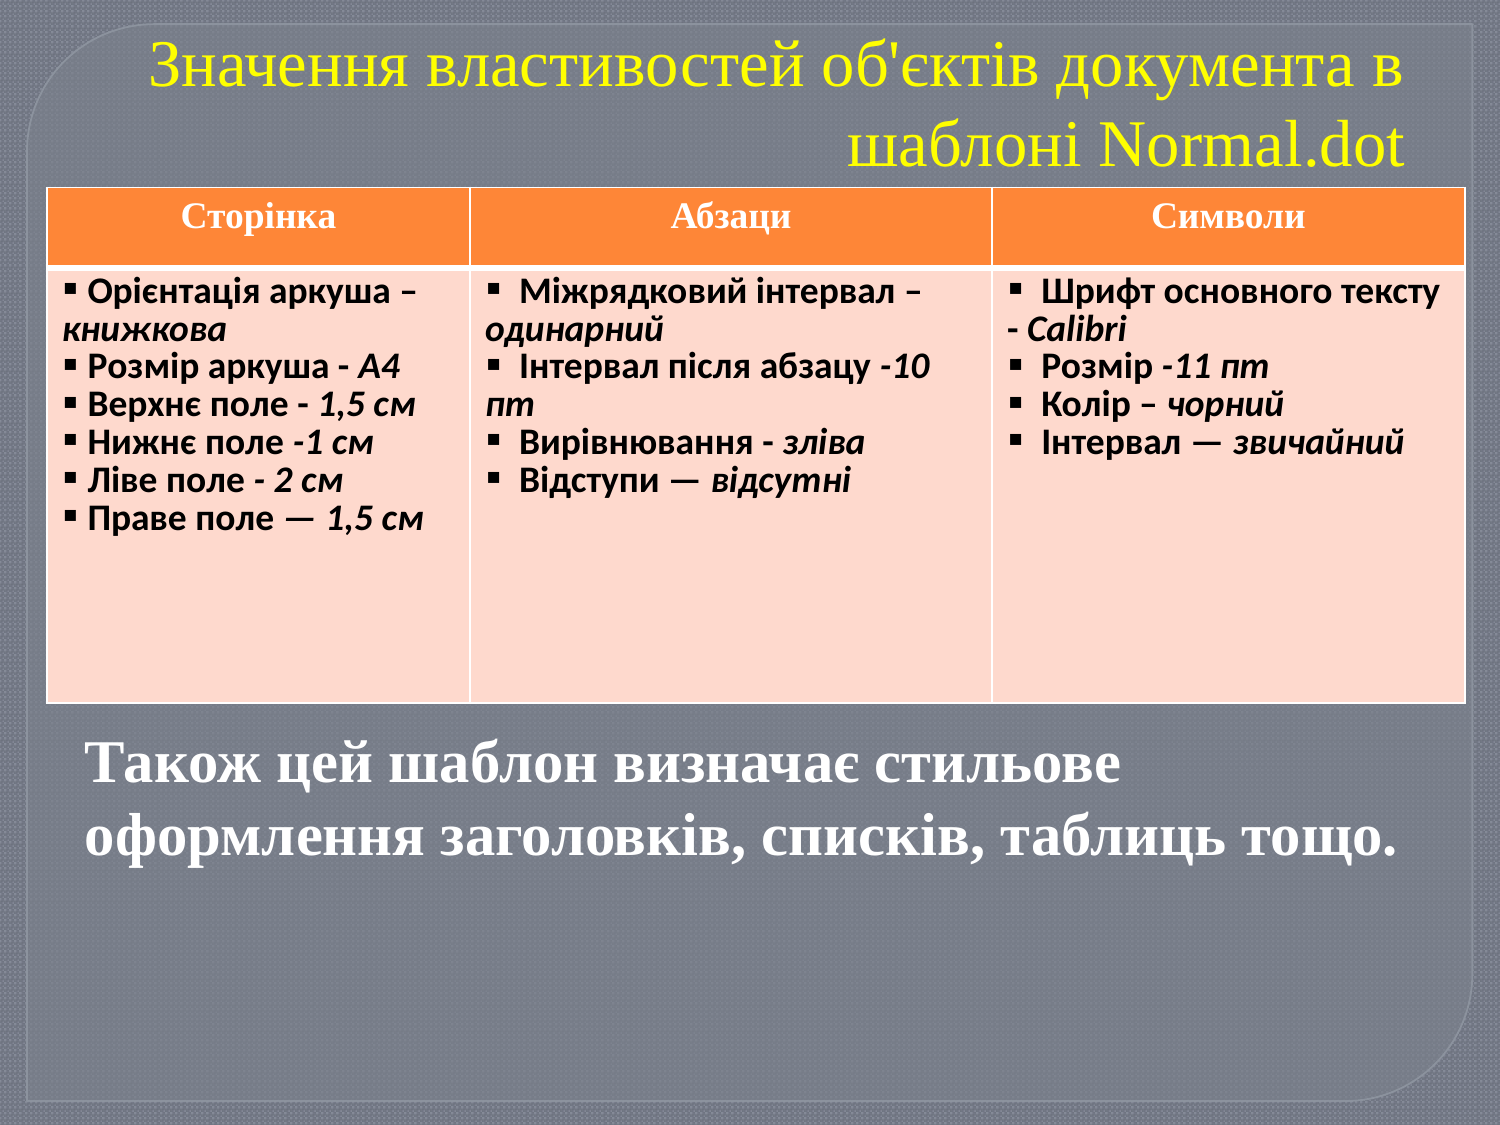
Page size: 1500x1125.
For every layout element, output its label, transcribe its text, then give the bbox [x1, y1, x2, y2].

title Значення властивостей об'єктів документа в шаблоні Normal.dot [70, 0, 1421, 187]
table_header Сторінка [48, 188, 469, 265]
table_cell Орієнтація аркуша –книжкова Розмір аркуша - А4 Верхнє поле - 1,5 см Нижнє поле -1 см Ліве поле - 2 см Праве поле — 1,5 см [48, 271, 469, 702]
table_cell Шрифт основного тексту - Calibri Розмір -11 пт Колір – чорний Інтервал — звичайний [993, 271, 1464, 702]
table_cell Міжрядковий інтервал – одинарний Інтервал після абзацу -10 пт Вирівнювання - зліва Відступи — відсутні [471, 271, 991, 702]
list Також цей шаблон визначає стильове оформлення заголовків, списків, таблиць тощо. [70, 714, 1421, 950]
table_header Символи [993, 188, 1464, 265]
table_header Абзаци [471, 188, 991, 265]
